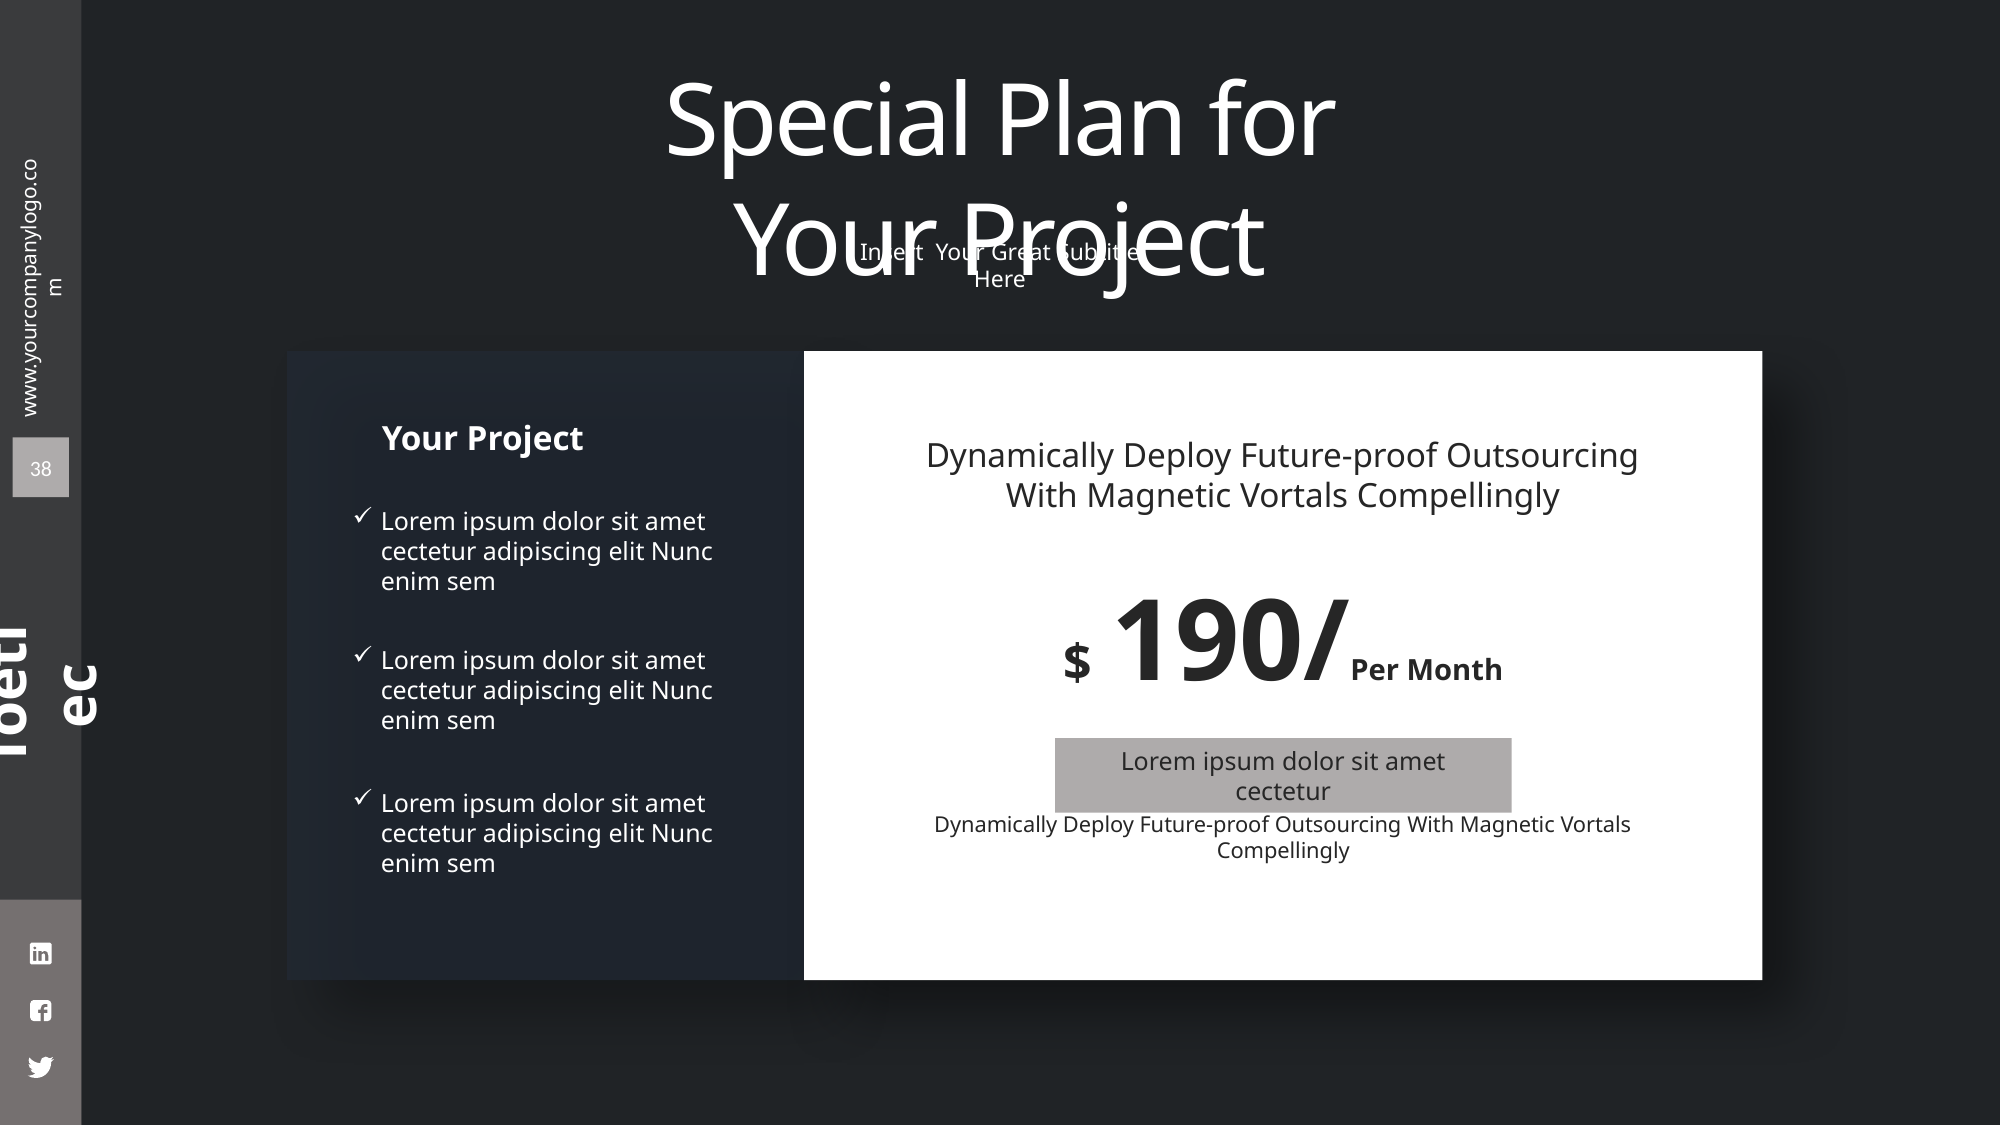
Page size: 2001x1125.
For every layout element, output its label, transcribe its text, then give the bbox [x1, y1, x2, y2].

slide_number 38 [12, 437, 69, 498]
text_box Dynamically Deploy Future-proof Outsourcing With Magnetic Vortals Compellingly [876, 795, 1691, 878]
text_box Lorem ipsum dolor sit amet cectetur adipiscing elit Nunc enim sem [338, 792, 736, 885]
text_box [286, 792, 802, 981]
text_box [803, 792, 1763, 981]
picture [81, 0, 2000, 792]
